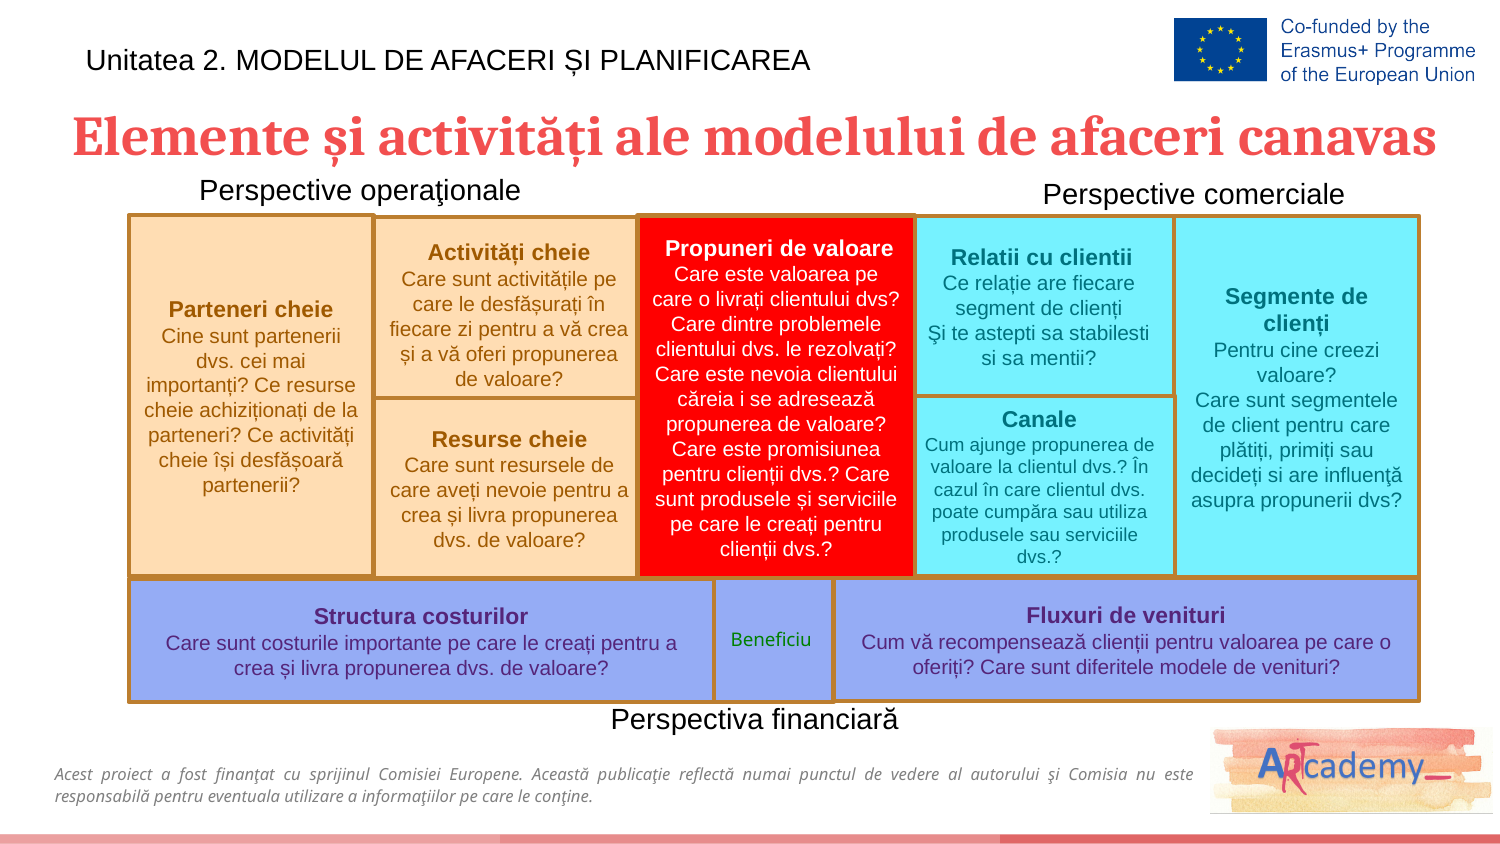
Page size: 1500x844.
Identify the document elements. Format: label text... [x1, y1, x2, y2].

picture [1173, 18, 1475, 85]
picture [1210, 709, 1493, 844]
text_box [128, 164, 1434, 744]
text_box Unitatea 2. MODELUL DE AFACERI ȘI PLANIFICAREA [70, 33, 867, 84]
text_box Elemente și activități ale modelului de afaceri canavas [17, 84, 1493, 178]
text_box Acest proiect a fost finanţat cu sprijinul Comisiei Europene. Această publicaţie reflectă numai punctul de vedere al autorului şi Comisia nu este responsabilă pentru eventuala utilizare a informaţiilor pe care le conţine. [39, 754, 1205, 808]
